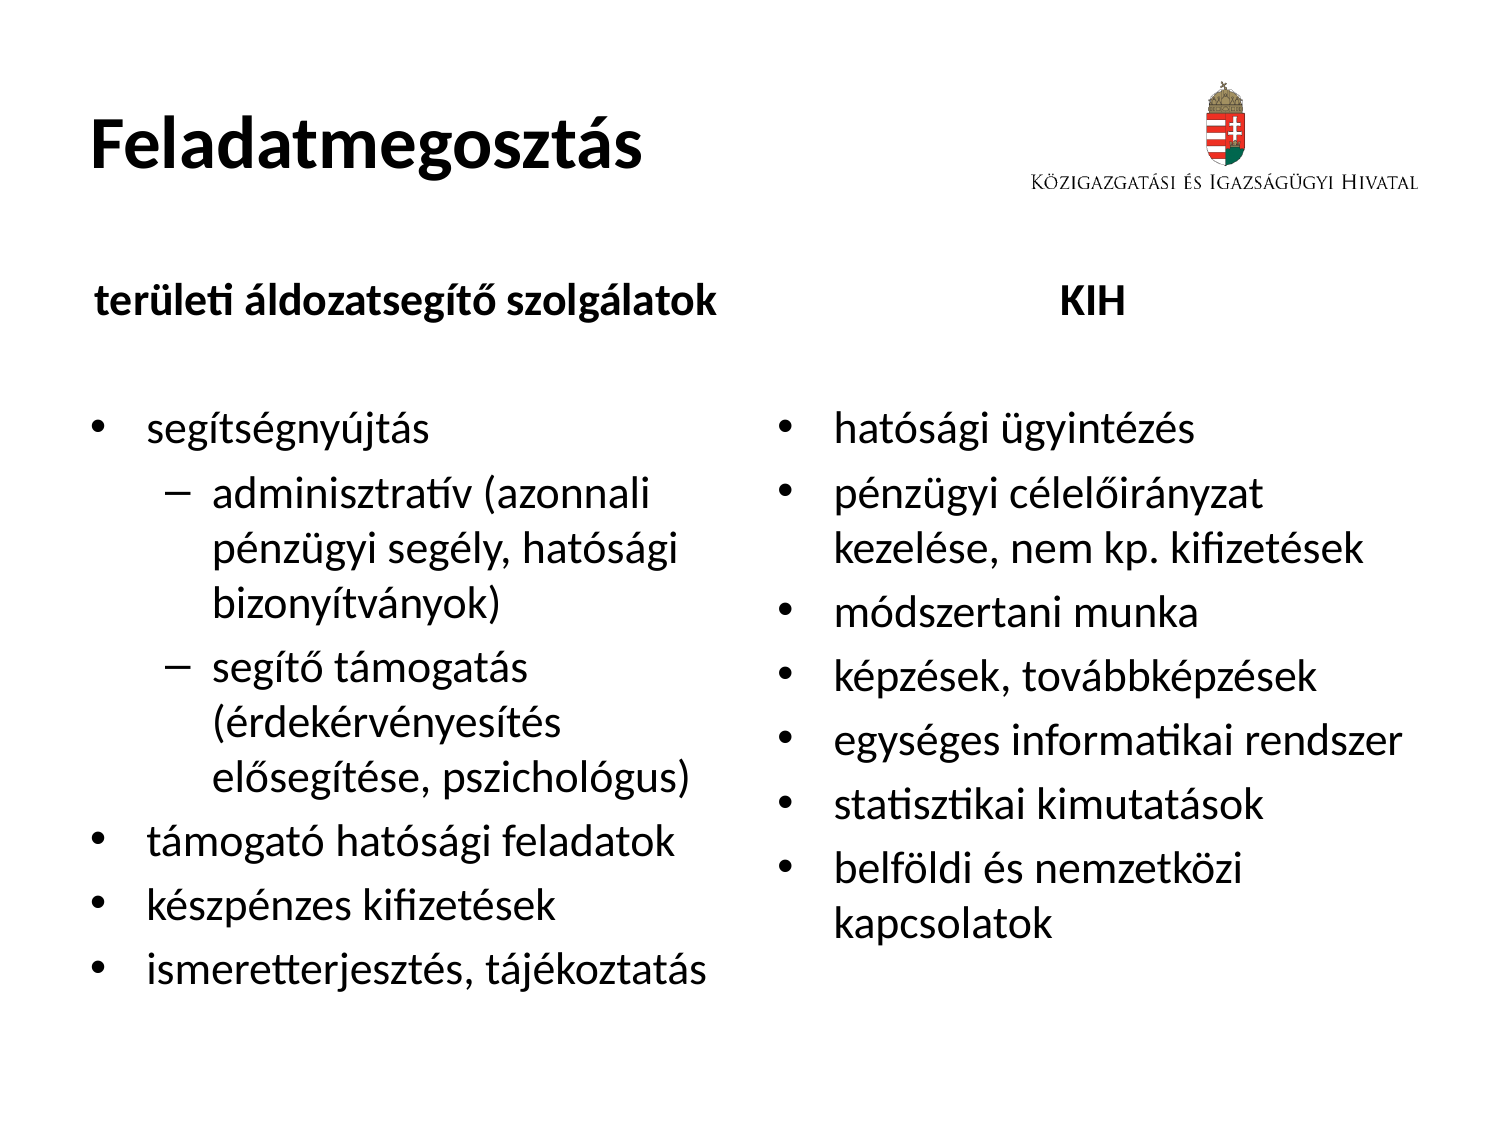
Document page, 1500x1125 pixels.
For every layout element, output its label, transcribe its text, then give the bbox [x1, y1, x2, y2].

text_box KIH hatósági ügyintézés pénzügyi célelőirányzat kezelése, nem kp. kifizetések módszertani munka képzések, továbbképzések egységes informatikai rendszer statisztikai kimutatások belföldi és nemzetközi kapcsolatok [762, 262, 1425, 1008]
title Feladatmegosztás [75, 45, 1425, 233]
text_box területi áldozatsegítő szolgálatok segítségnyújtás adminisztratív (azonnali pénzügyi segély, hatósági bizonyítványok) segítő támogatás (érdekérvényesítés elősegítése, pszichológus) támogató hatósági feladatok készpénzes kifizetések ismeretterjesztés, tájékoztatás [74, 262, 738, 1005]
picture [1031, 81, 1418, 189]
